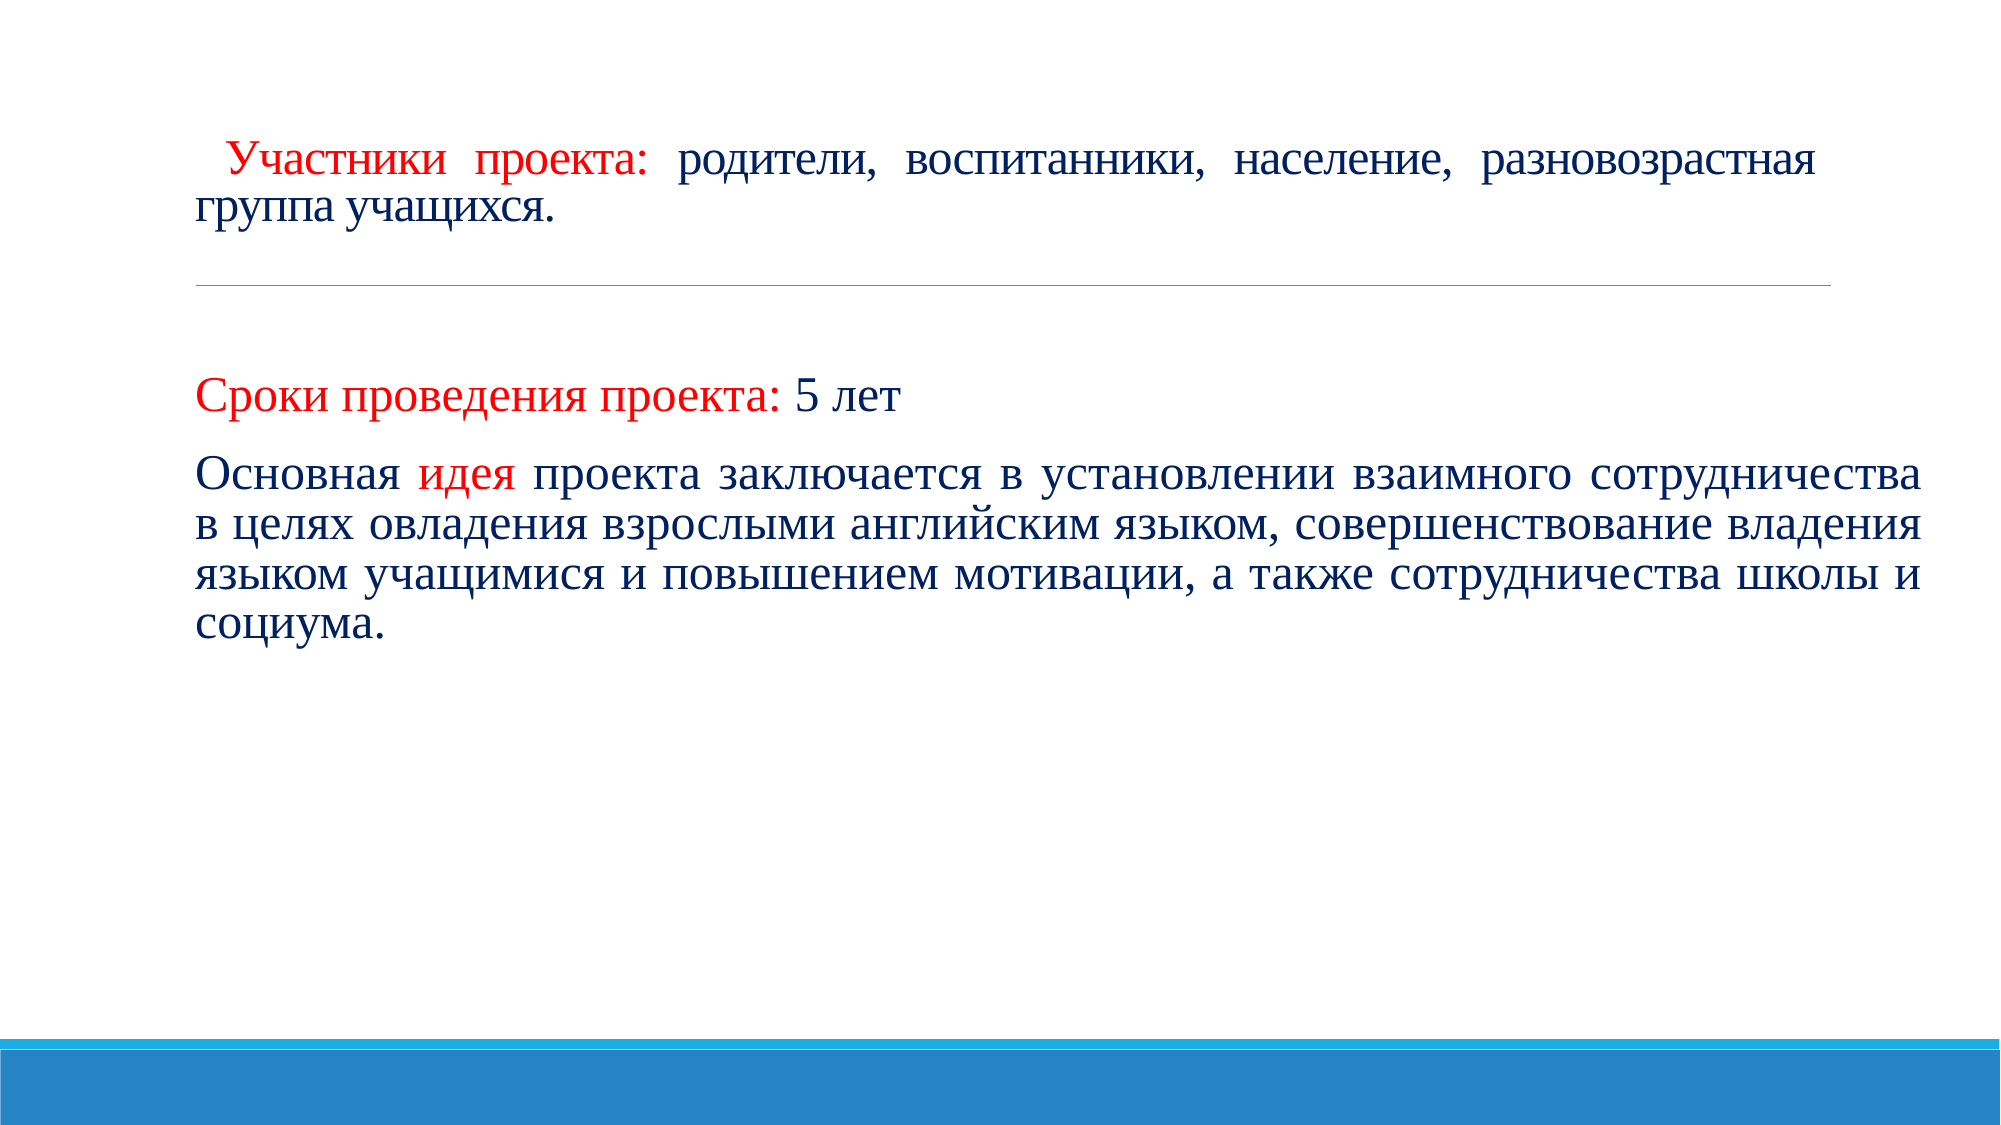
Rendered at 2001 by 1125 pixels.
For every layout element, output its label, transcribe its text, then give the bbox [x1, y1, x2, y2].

list Сроки проведения проекта: 5 лет Основная идея проекта заключается в установлении взаимного сотрудничества в целях овладения взрослыми английским языком, совершенствование владения языком учащимися и повышением мотивации, а также сотрудничества школы и социума. [180, 363, 1923, 1024]
title Участники проекта: родители, воспитанники, население, разновозрастная группа учащихся. [180, 0, 1830, 238]
